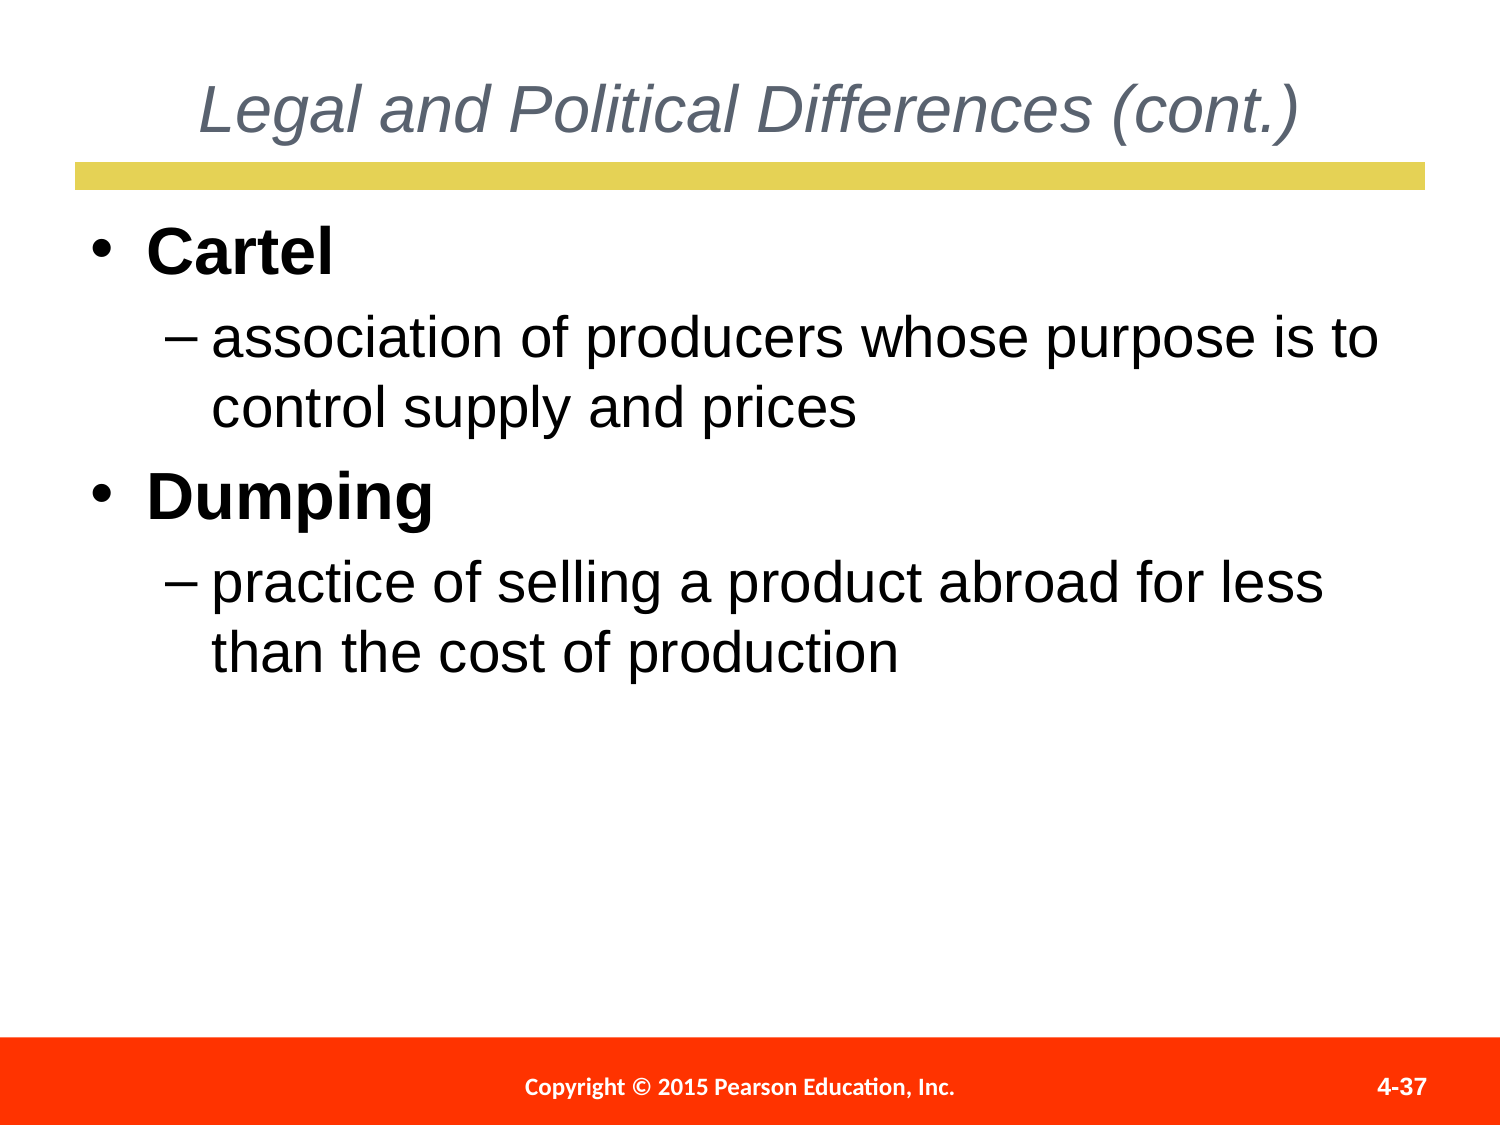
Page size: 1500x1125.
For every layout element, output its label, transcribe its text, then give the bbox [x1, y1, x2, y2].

title Legal and Political Differences (cont.) [74, 12, 1426, 199]
list Cartel association of producers whose purpose is to control supply and prices Dumping practice of selling a product abroad for less than the cost of production [74, 199, 1426, 1006]
